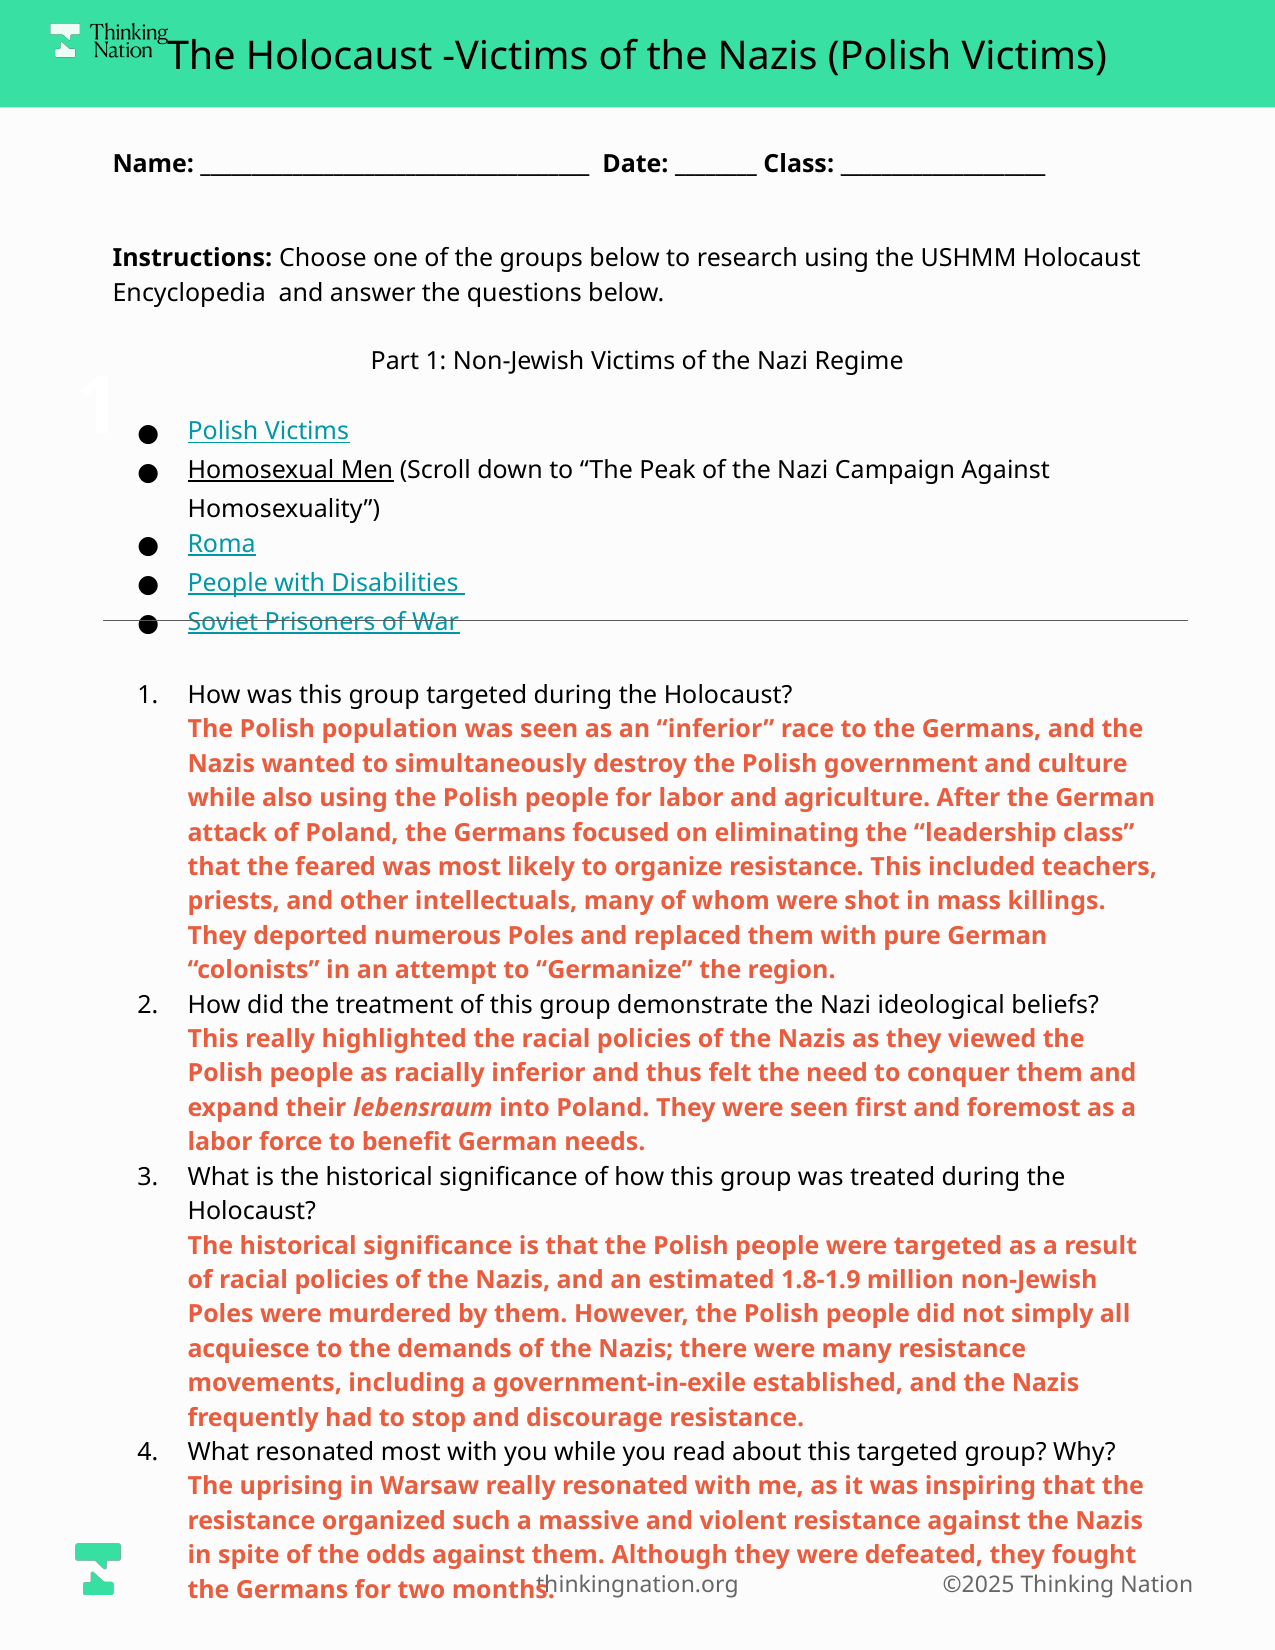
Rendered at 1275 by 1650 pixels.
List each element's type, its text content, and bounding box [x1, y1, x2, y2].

picture [36, 12, 172, 69]
text_box The Holocaust -Victims of the Nazis (Polish Victims) [0, 0, 1275, 108]
text_box 1 [30, 315, 165, 450]
text_box Name: ______________________________________ Date: ________ Class: ____________________ Instructions: Choose one of the groups below to research using the USHMM Holocaust Encyclopedia and answer the questions below. Part 1: Non-Jewish Victims of the Nazi Regime Polish Victims Homosexual Men (Scroll down to “The Peak of the Nazi Campaign Against Homosexuality”) Roma People with Disabilities Soviet Prisoners of War How was this group targeted during the Holocaust? The Polish population was seen as an “inferior” race to the Germans, and the Nazis wanted to simultaneously destroy the Polish government and culture while also using the Polish people for labor and agriculture. After the German attack of Poland, the Germans focused on eliminating the “leadership class” that the feared was most likely to organize resistance. This included teachers, priests, and other intellectuals, many of whom were shot in mass killings. They deported numerous Poles and replaced them with pure German “colonists” in an attempt to “Germanize” the region. How did the treatment of this group demonstrate the Nazi ideological beliefs? This really highlighted the racial policies of the Nazis as they viewed the Polish people as racially inferior and thus felt the need to conquer them and expand their lebensraum into Poland. They were seen first and foremost as a labor force to benefit German needs. What is the historical significance of how this group was treated during the Holocaust? The historical significance is that the Polish people were targeted as a result of racial policies of the Nazis, and an estimated 1.8-1.9 million non-Jewish Poles were murdered by them. However, the Polish people did not simply all acquiesce to the demands of the Nazis; there were many resistance movements, including a government-in-exile established, and the Nazis frequently had to stop and discourage resistance. What resonated most with you while you read about this targeted group? Why? The uprising in Warsaw really resonated with me, as it was inspiring that the resistance organized such a massive and violent resistance against the Nazis in spite of the odds against them. Although they were defeated, they fought the Germans for two months. [97, 132, 1178, 1650]
text_box ©2025 Thinking Nation [1178, 1553, 1210, 1605]
picture [62, 1533, 134, 1605]
